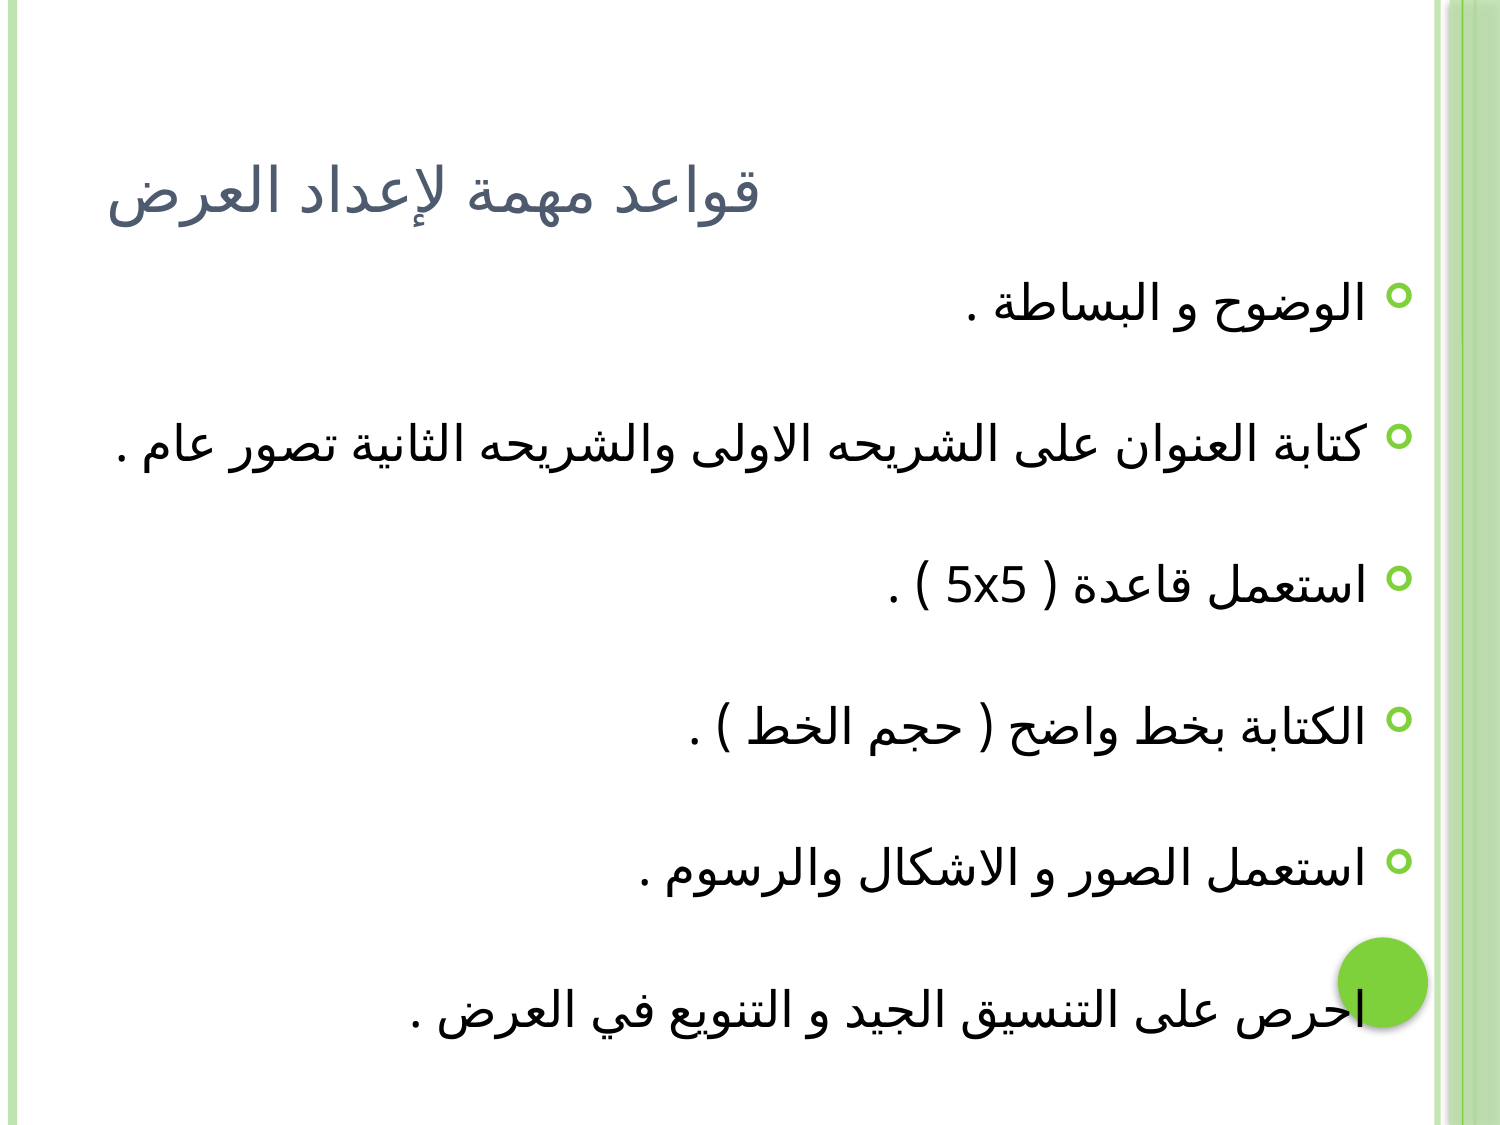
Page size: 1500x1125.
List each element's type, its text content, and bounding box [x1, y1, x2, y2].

title قواعد مهمة لإعداد العرض [75, 45, 1300, 233]
list الوضوح و البساطة . كتابة العنوان على الشريحه الاولى والشريحه الثانية تصور عام . استعمل قاعدة ( 5x5 ) . الكتابة بخط واضح ( حجم الخط ) . استعمل الصور و الاشكال والرسوم . احرص على التنسيق الجيد و التنويع في العرض . [75, 262, 1425, 1094]
